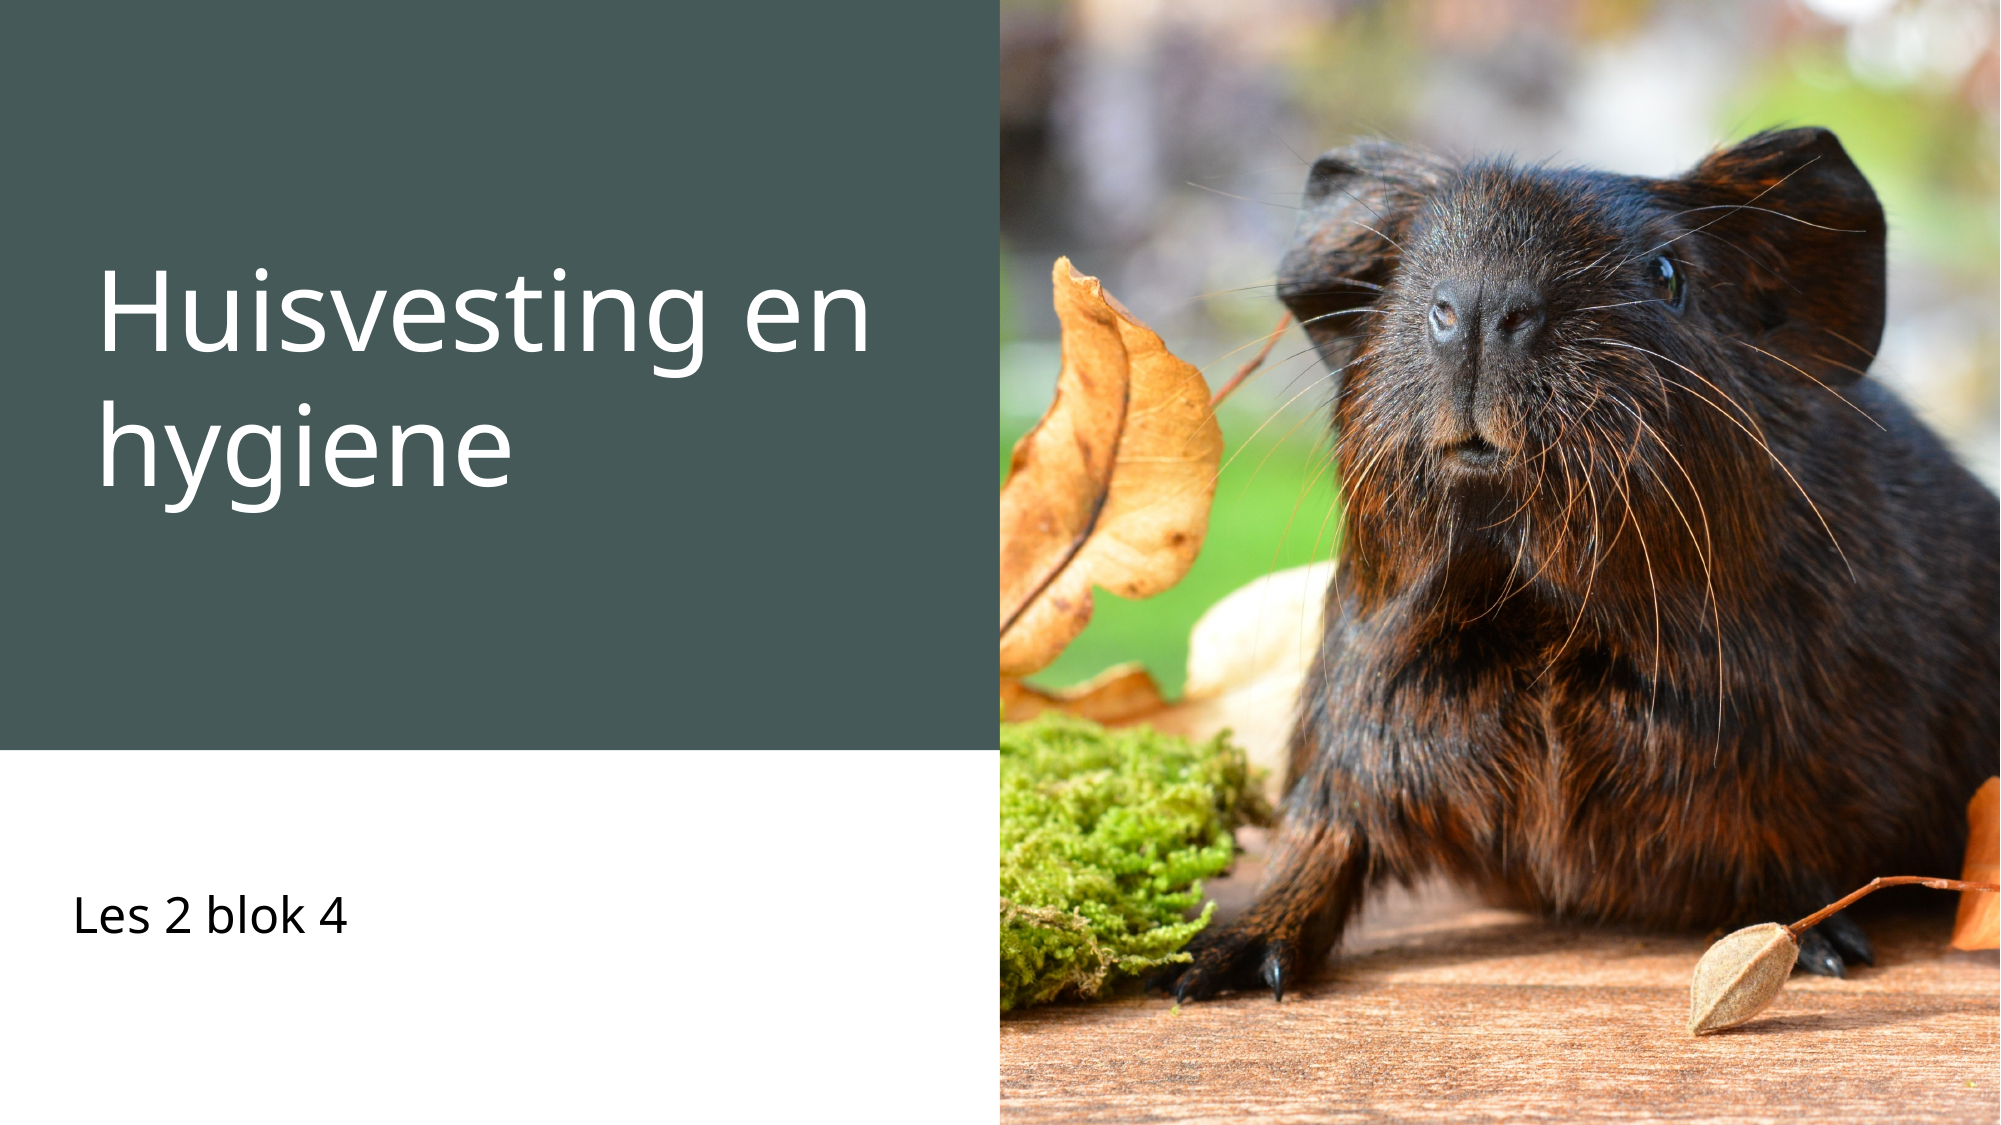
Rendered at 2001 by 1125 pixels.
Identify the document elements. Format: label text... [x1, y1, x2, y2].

text_box [0, 751, 999, 1125]
picture [999, 0, 2000, 1125]
text_box [0, 0, 999, 751]
title Huisvesting en hygiene [79, 65, 936, 683]
subtitle Les 2 blok 4 [57, 794, 917, 1020]
